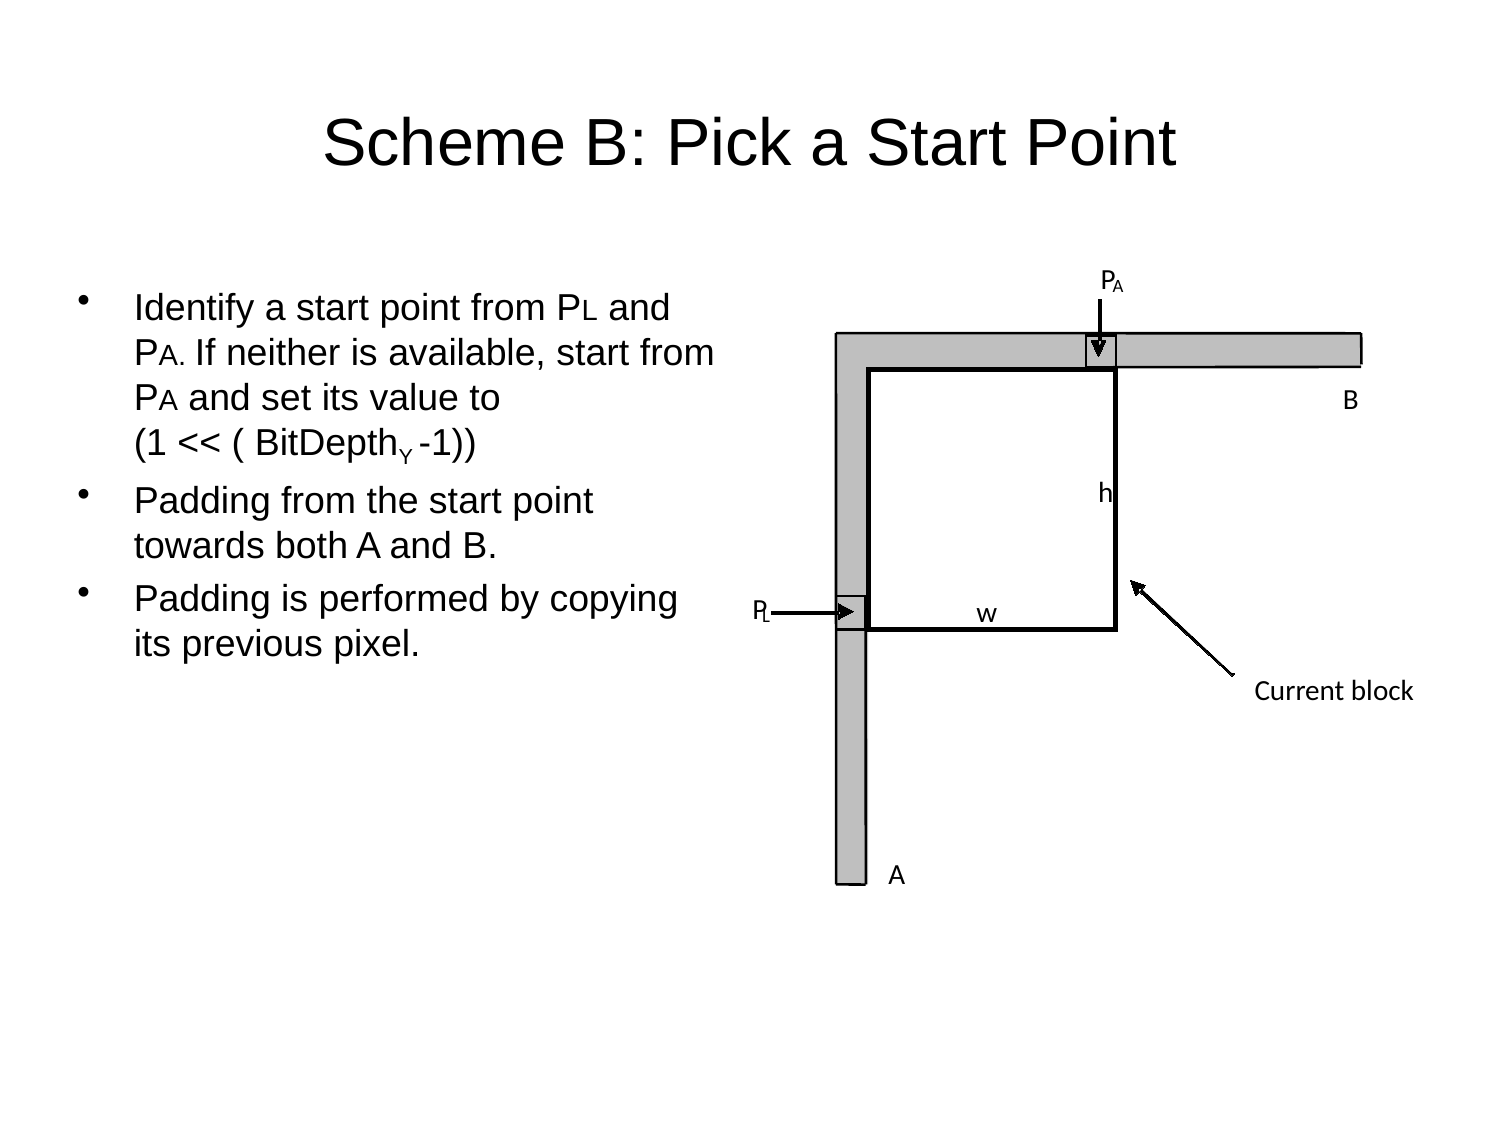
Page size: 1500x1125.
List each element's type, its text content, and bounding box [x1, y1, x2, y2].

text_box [674, 249, 1476, 901]
list Identify a start point from PL and PA. If neither is available, start from PA and set its value to (1 << ( BitDepthY ‑1)) Padding from the start point towards both A and B. Padding is performed by copying its previous pixel. [62, 274, 738, 1013]
title Scheme B: Pick a Start Point [74, 44, 1426, 233]
